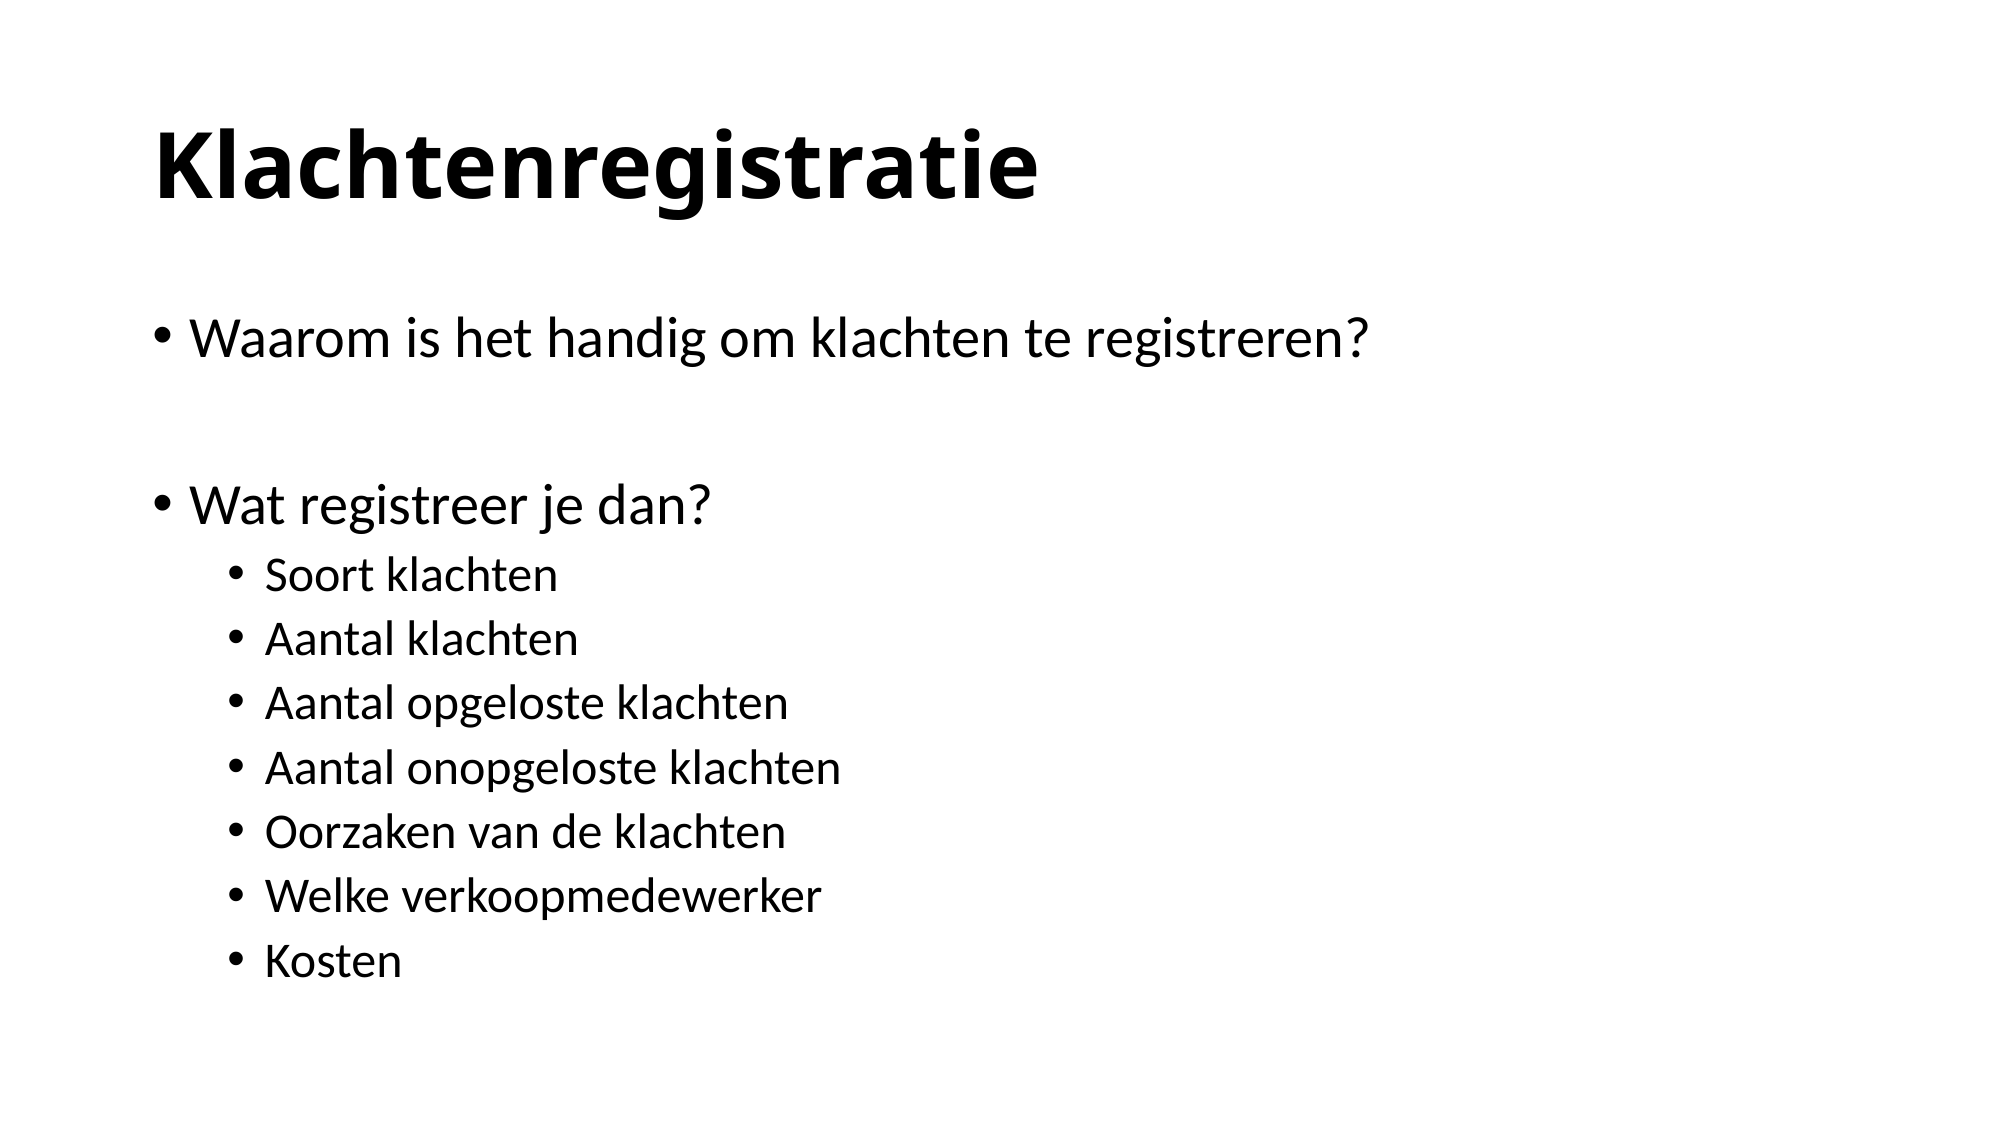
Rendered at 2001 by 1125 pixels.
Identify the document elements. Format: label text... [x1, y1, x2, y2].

title Klachtenregistratie [137, 59, 1863, 278]
list Waarom is het handig om klachten te registreren? Wat registreer je dan? Soort klachten Aantal klachten Aantal opgeloste klachten Aantal onopgeloste klachten Oorzaken van de klachten Welke verkoopmedewerker Kosten [137, 299, 1863, 1014]
